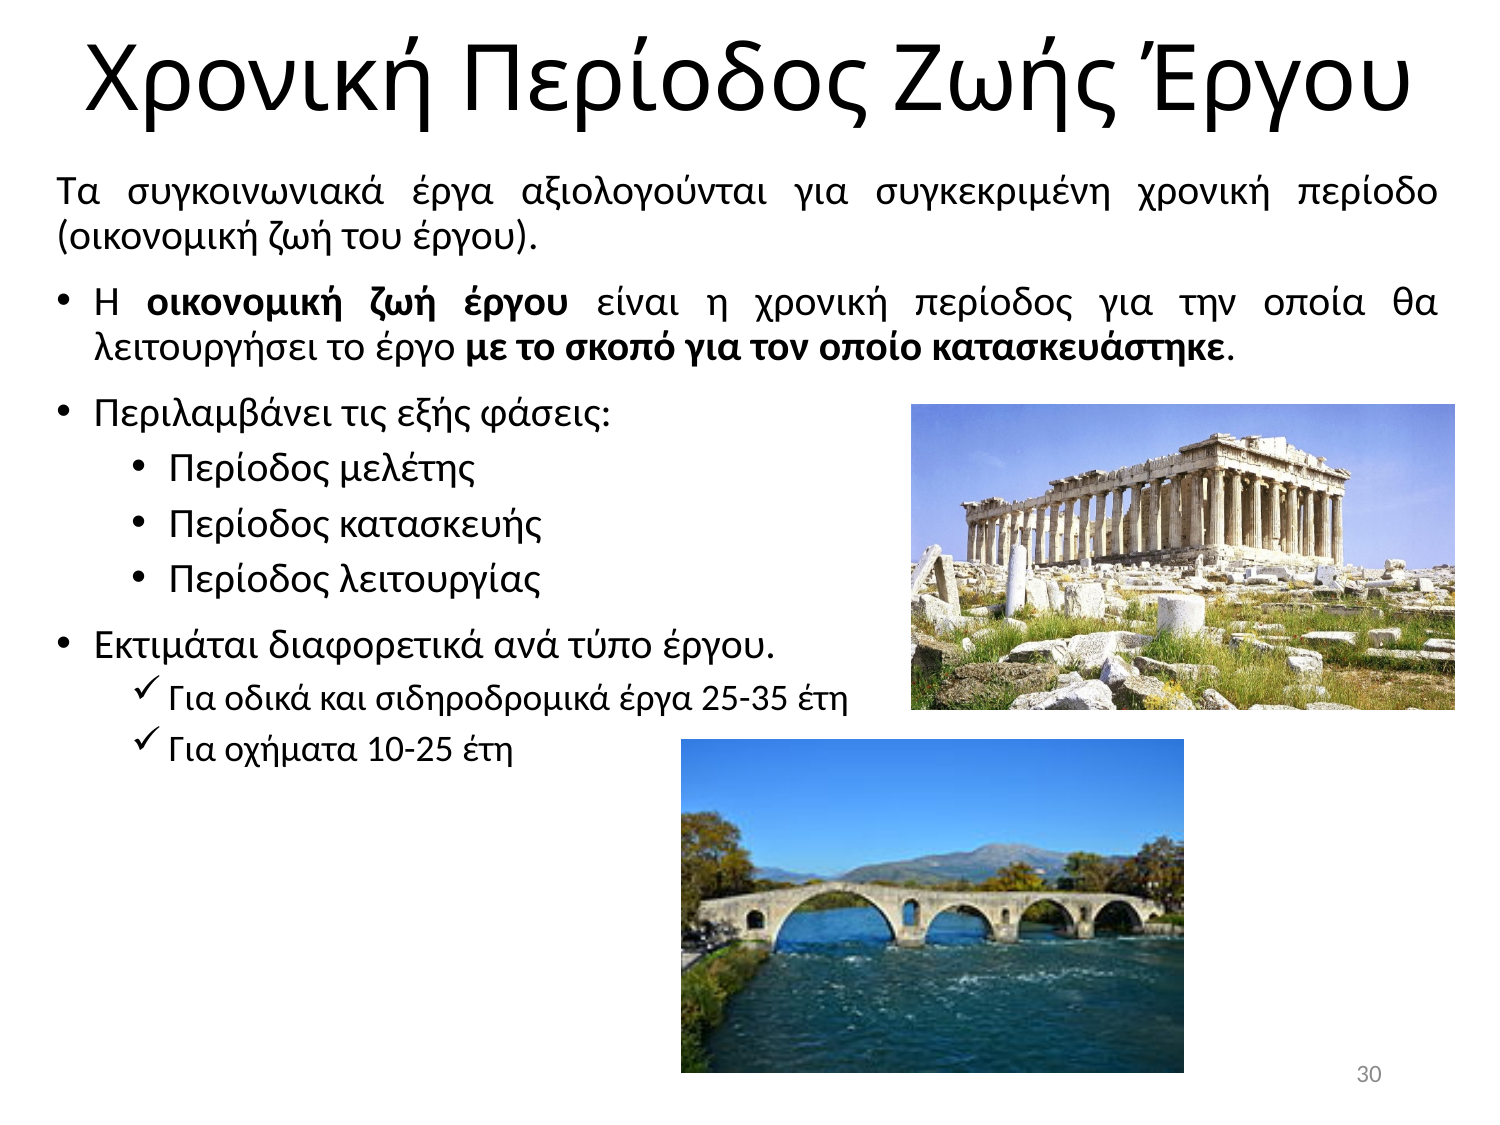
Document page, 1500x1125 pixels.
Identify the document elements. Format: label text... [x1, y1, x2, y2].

picture [911, 404, 1455, 710]
list Τα συγκοινωνιακά έργα αξιολογούνται για συγκεκριμένη χρονική περίοδο (οικονομική ζωή του έργου). Η οικονομική ζωή έργου είναι η χρονική περίοδος για την οποία θα λειτουργήσει το έργο με το σκοπό για τον οποίο κατασκευάστηκε. Περιλαμβάνει τις εξής φάσεις: Περίοδος μελέτης Περίοδος κατασκευής Περίοδος λειτουργίας Εκτιμάται διαφορετικά ανά τύπο έργου. Για οδικά και σιδηροδρομικά έργα 25-35 έτη Για οχήματα 10-25 έτη [41, 160, 1455, 875]
title Χρονική Περίοδος Ζωής Έργου [0, 0, 1500, 161]
slide_number 30 [1059, 1042, 1397, 1103]
picture [681, 739, 1184, 1073]
